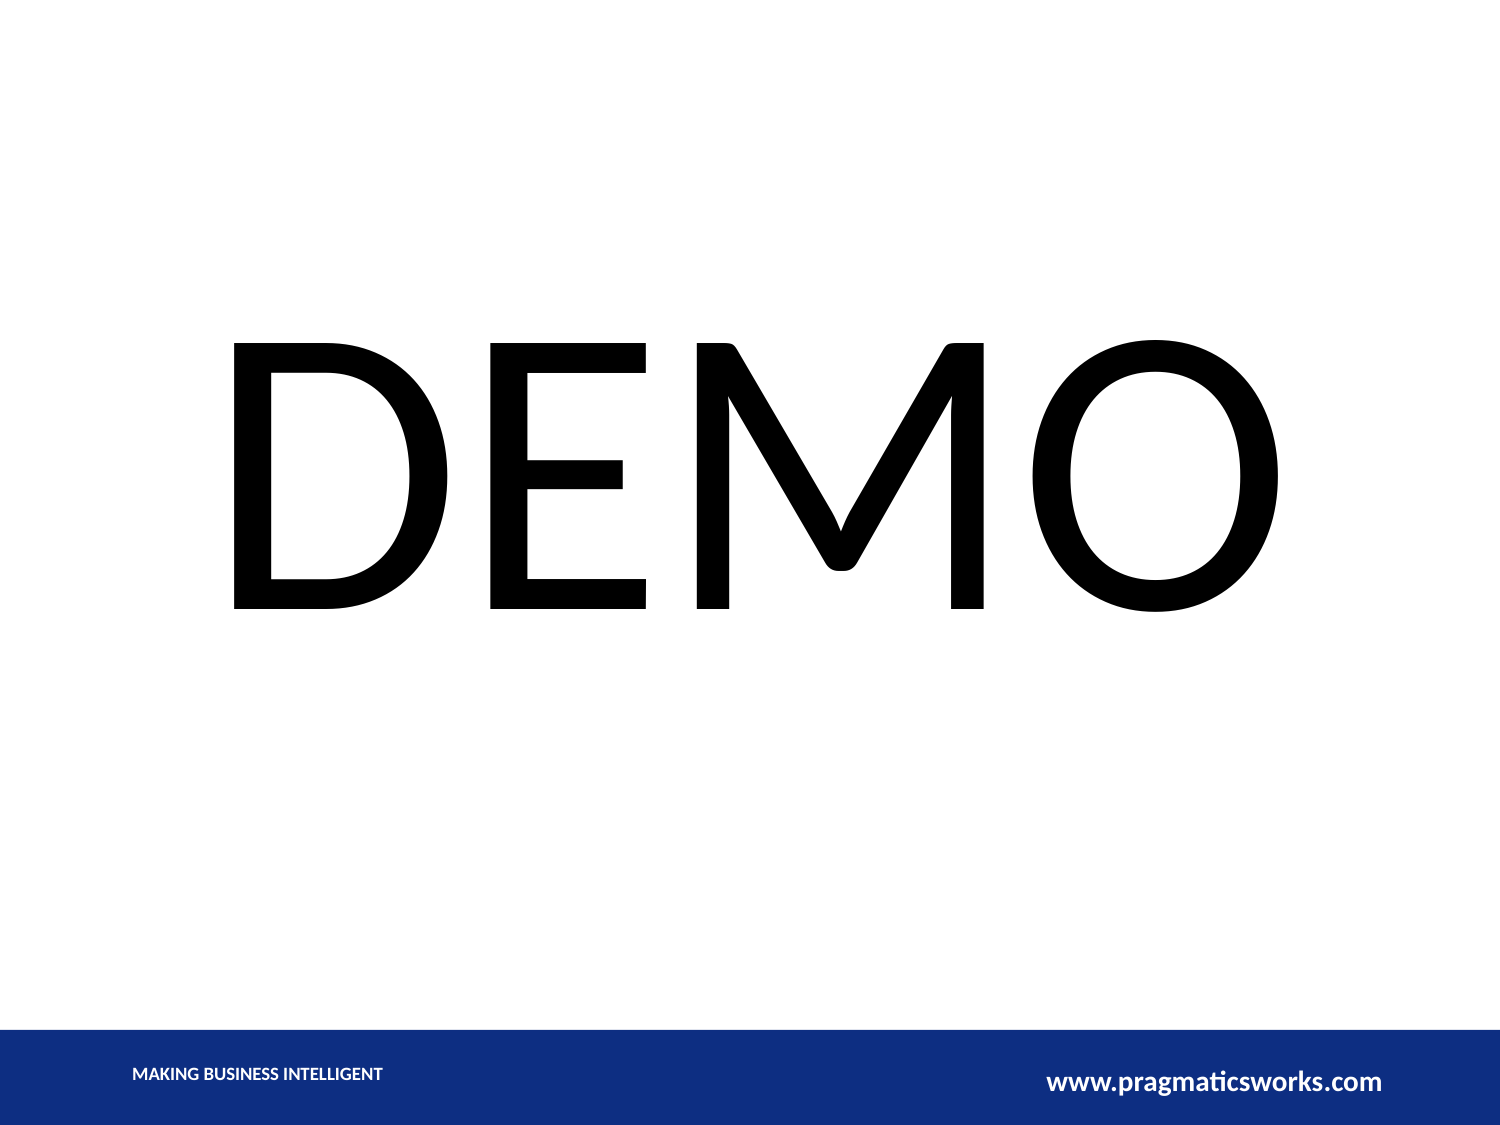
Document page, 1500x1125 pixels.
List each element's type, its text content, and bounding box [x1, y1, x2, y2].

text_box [0, 1029, 1500, 1125]
title DEMO [75, 262, 1425, 625]
